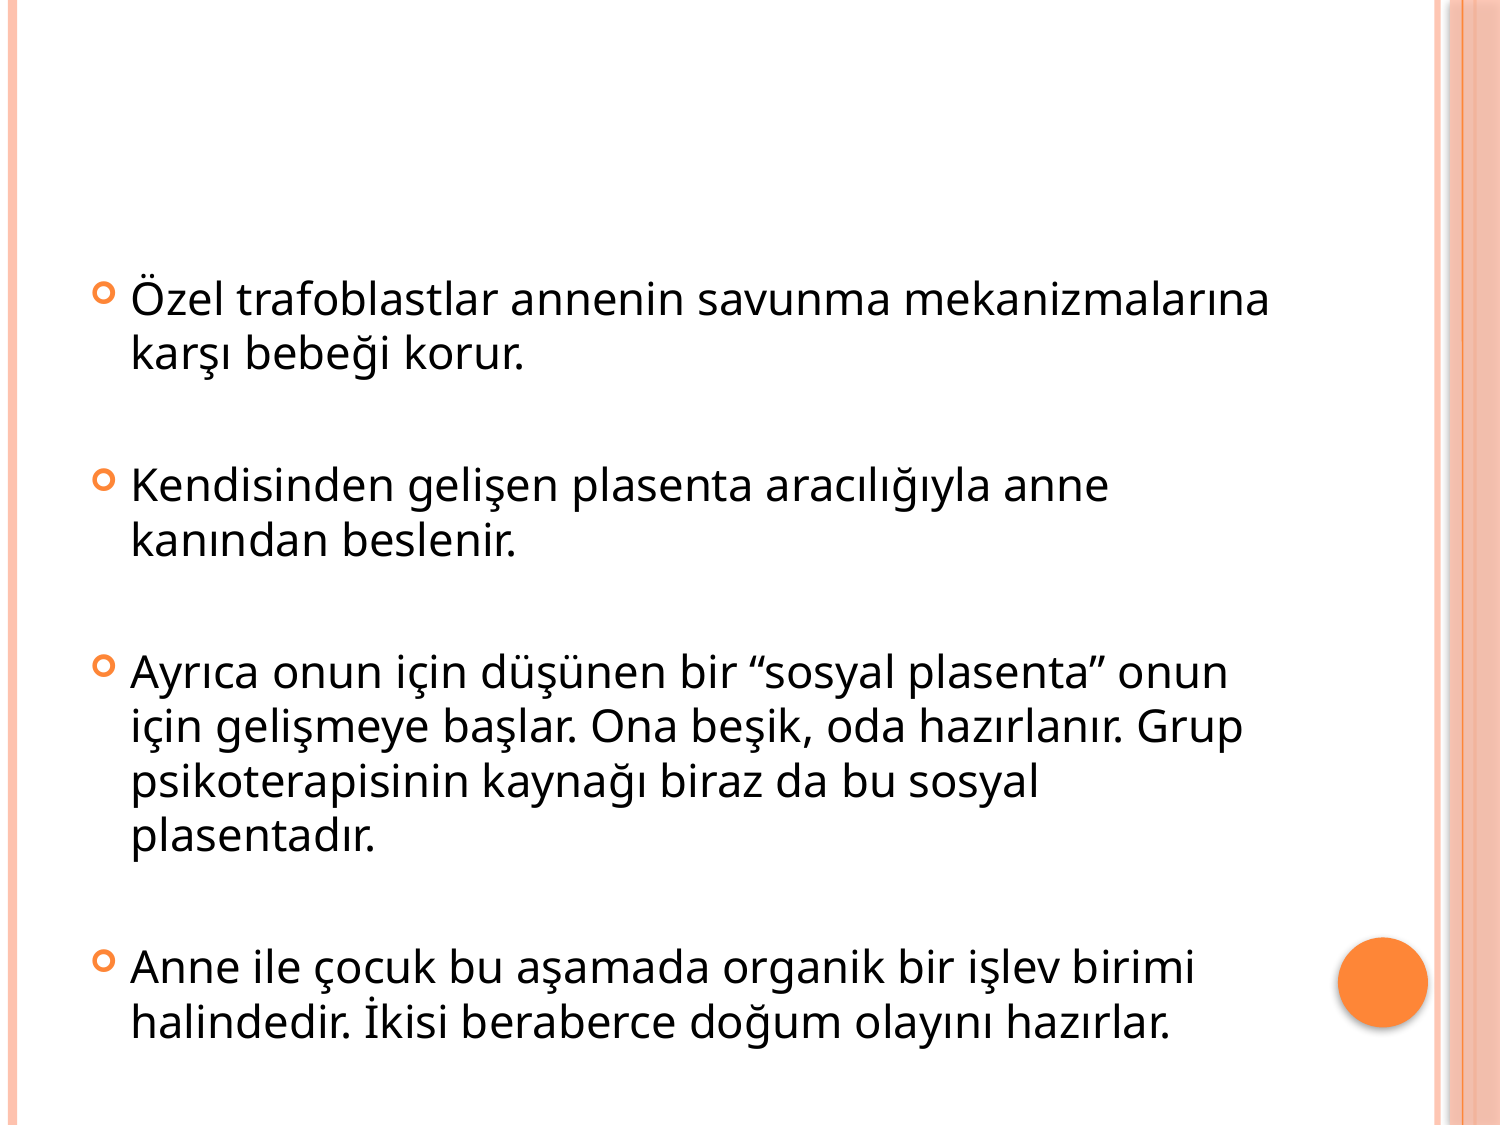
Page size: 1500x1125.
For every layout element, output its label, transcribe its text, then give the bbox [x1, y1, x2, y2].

list Özel trafoblastlar annenin savunma mekanizmalarına karşı bebeği korur. Kendisinden gelişen plasenta aracılığıyla anne kanından beslenir. Ayrıca onun için düşünen bir “sosyal plasenta” onun için gelişmeye başlar. Ona beşik, oda hazırlanır. Grup psikoterapisinin kaynağı biraz da bu sosyal plasentadır. Anne ile çocuk bu aşamada organik bir işlev birimi halindedir. İkisi beraberce doğum olayını hazırlar. [75, 262, 1300, 1062]
